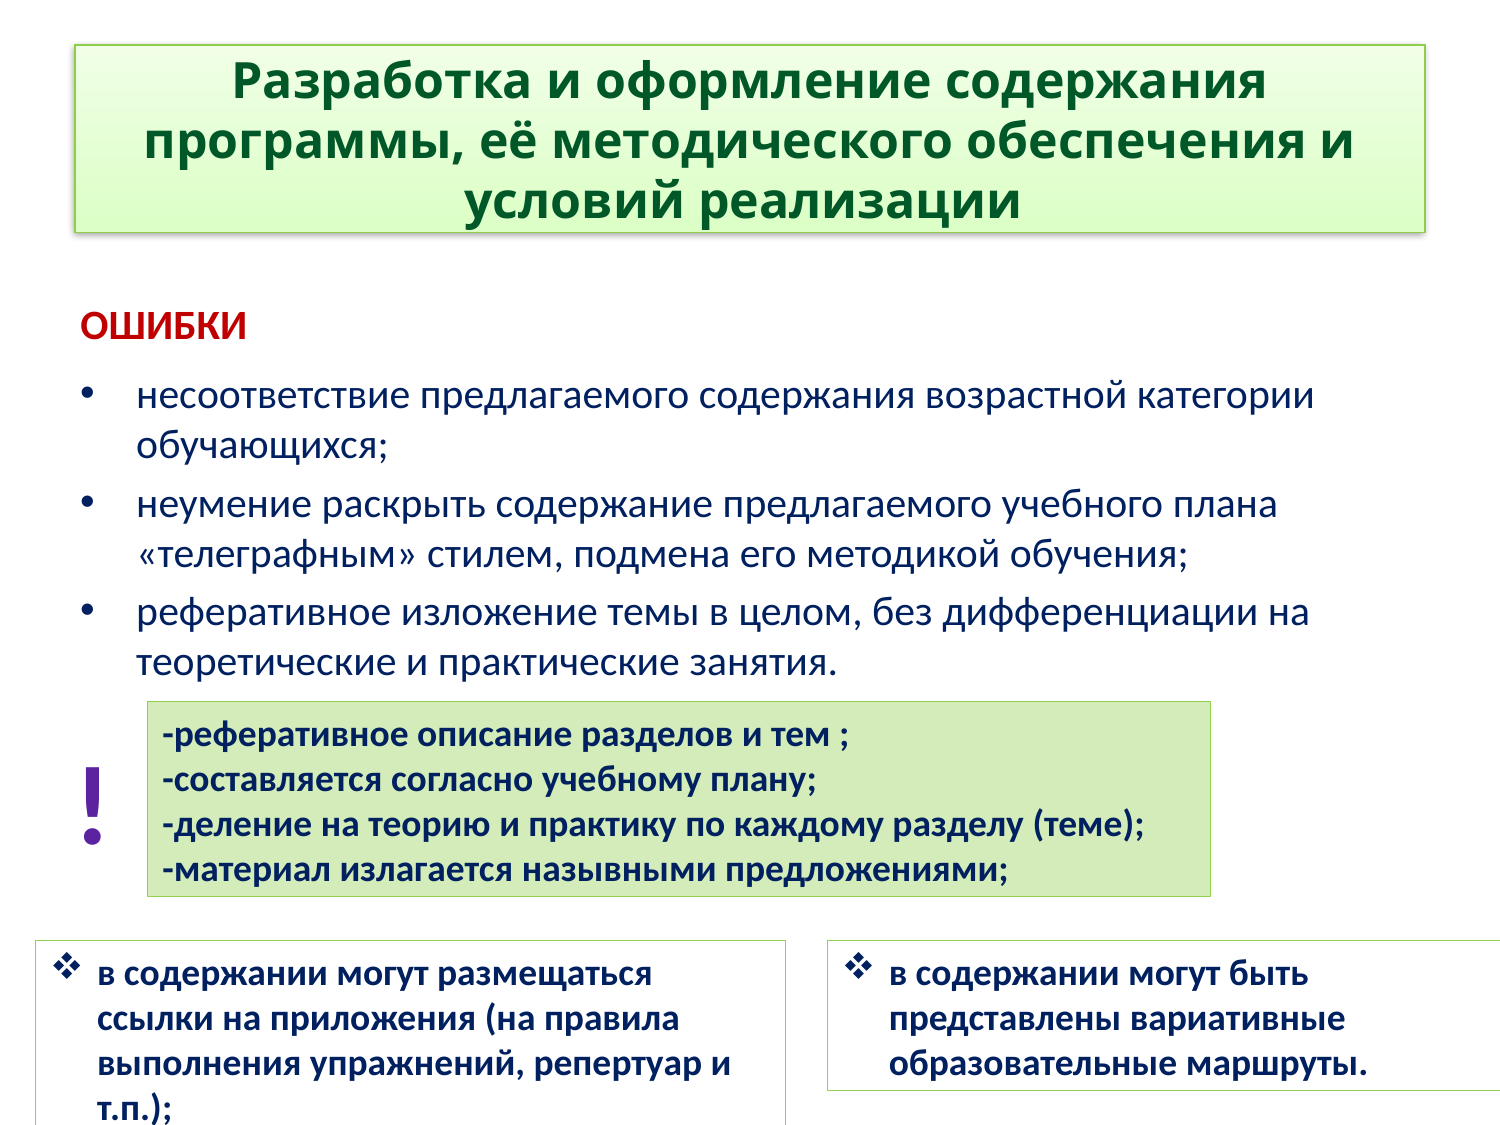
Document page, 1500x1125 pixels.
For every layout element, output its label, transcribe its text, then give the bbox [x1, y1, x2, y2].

text_box ОШИБКИ [65, 290, 272, 356]
text_box в содержании могут быть представлены вариативные образовательные маршруты. [827, 940, 1500, 1091]
title Разработка и оформление содержания программы, её методического обеспечения и условий реализации [74, 44, 1426, 233]
list несоответствие предлагаемого содержания возрастной категории обучающихся; неумение раскрыть содержание предлагаемого учебного плана «телеграфным» стилем, подмена его методикой обучения; реферативное изложение темы в целом, без дифференциации на теоретические и практические занятия. [64, 359, 1415, 716]
text_box в содержании могут размещаться ссылки на приложения (на правила выполнения упражнений, репертуар и т.п.); [35, 940, 786, 1125]
text_box -реферативное описание разделов и тем ; -составляется согласно учебному плану; -деление на теорию и практику по каждому разделу (теме); -материал излагается назывными предложениями; [147, 701, 1211, 897]
text_box ! [59, 724, 127, 875]
